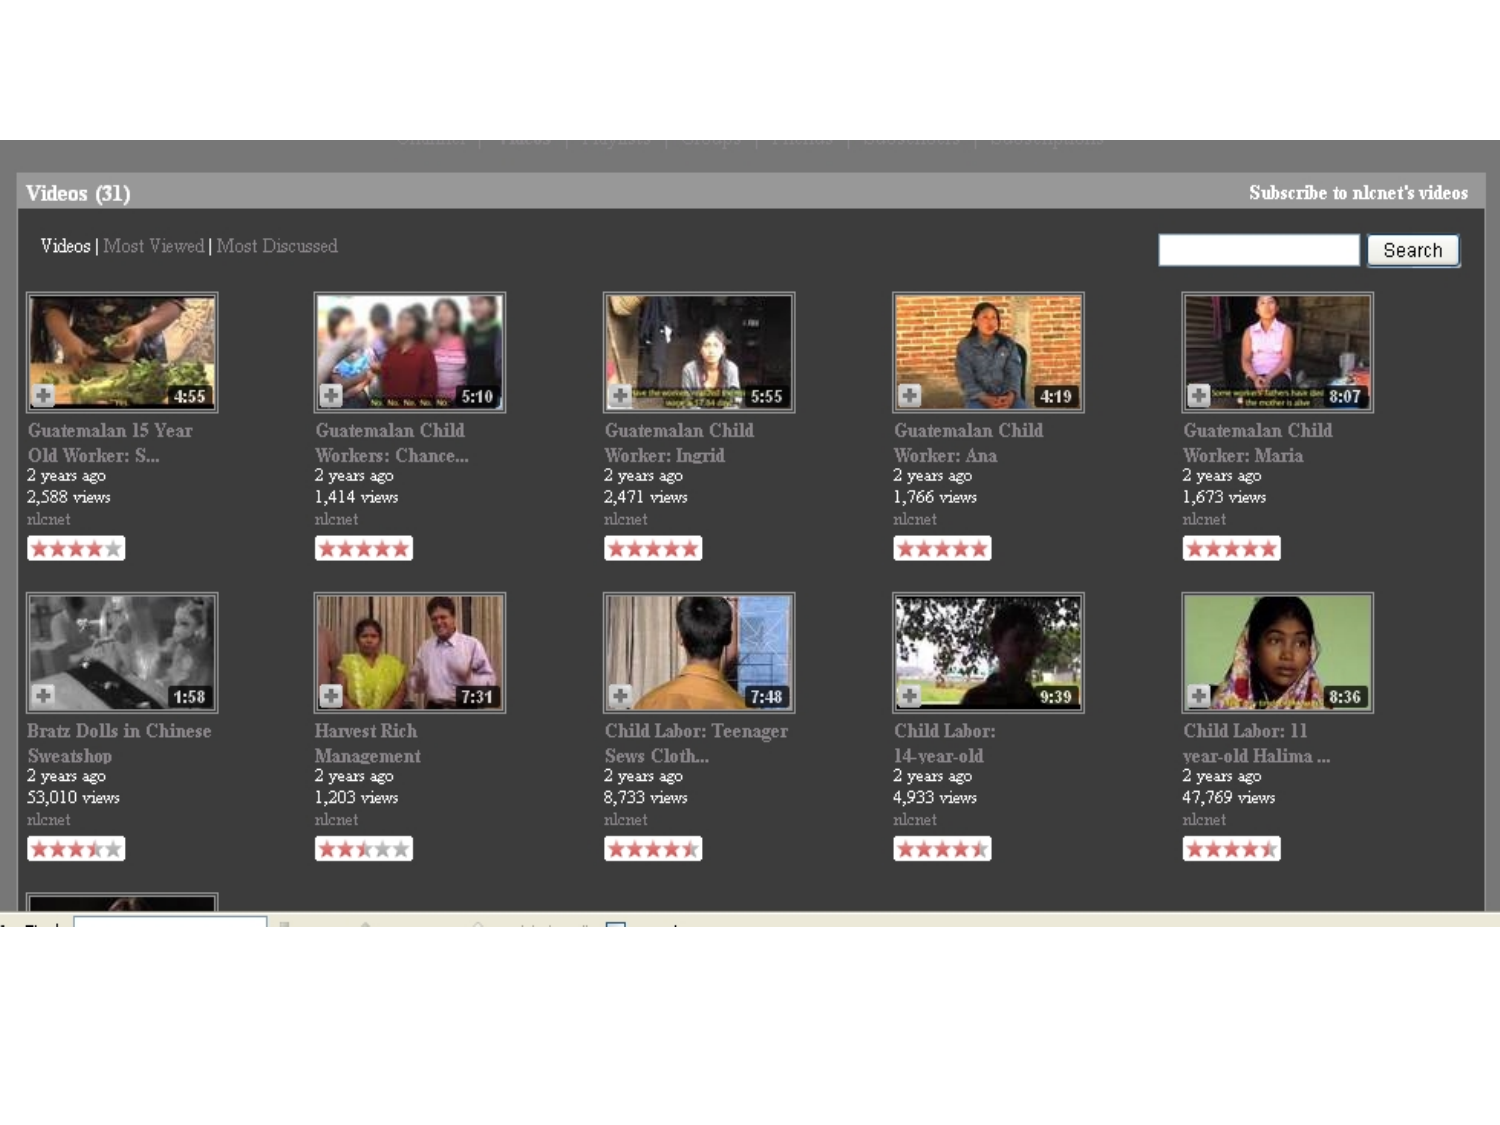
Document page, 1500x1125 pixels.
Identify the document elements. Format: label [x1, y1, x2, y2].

picture [0, 140, 1500, 927]
